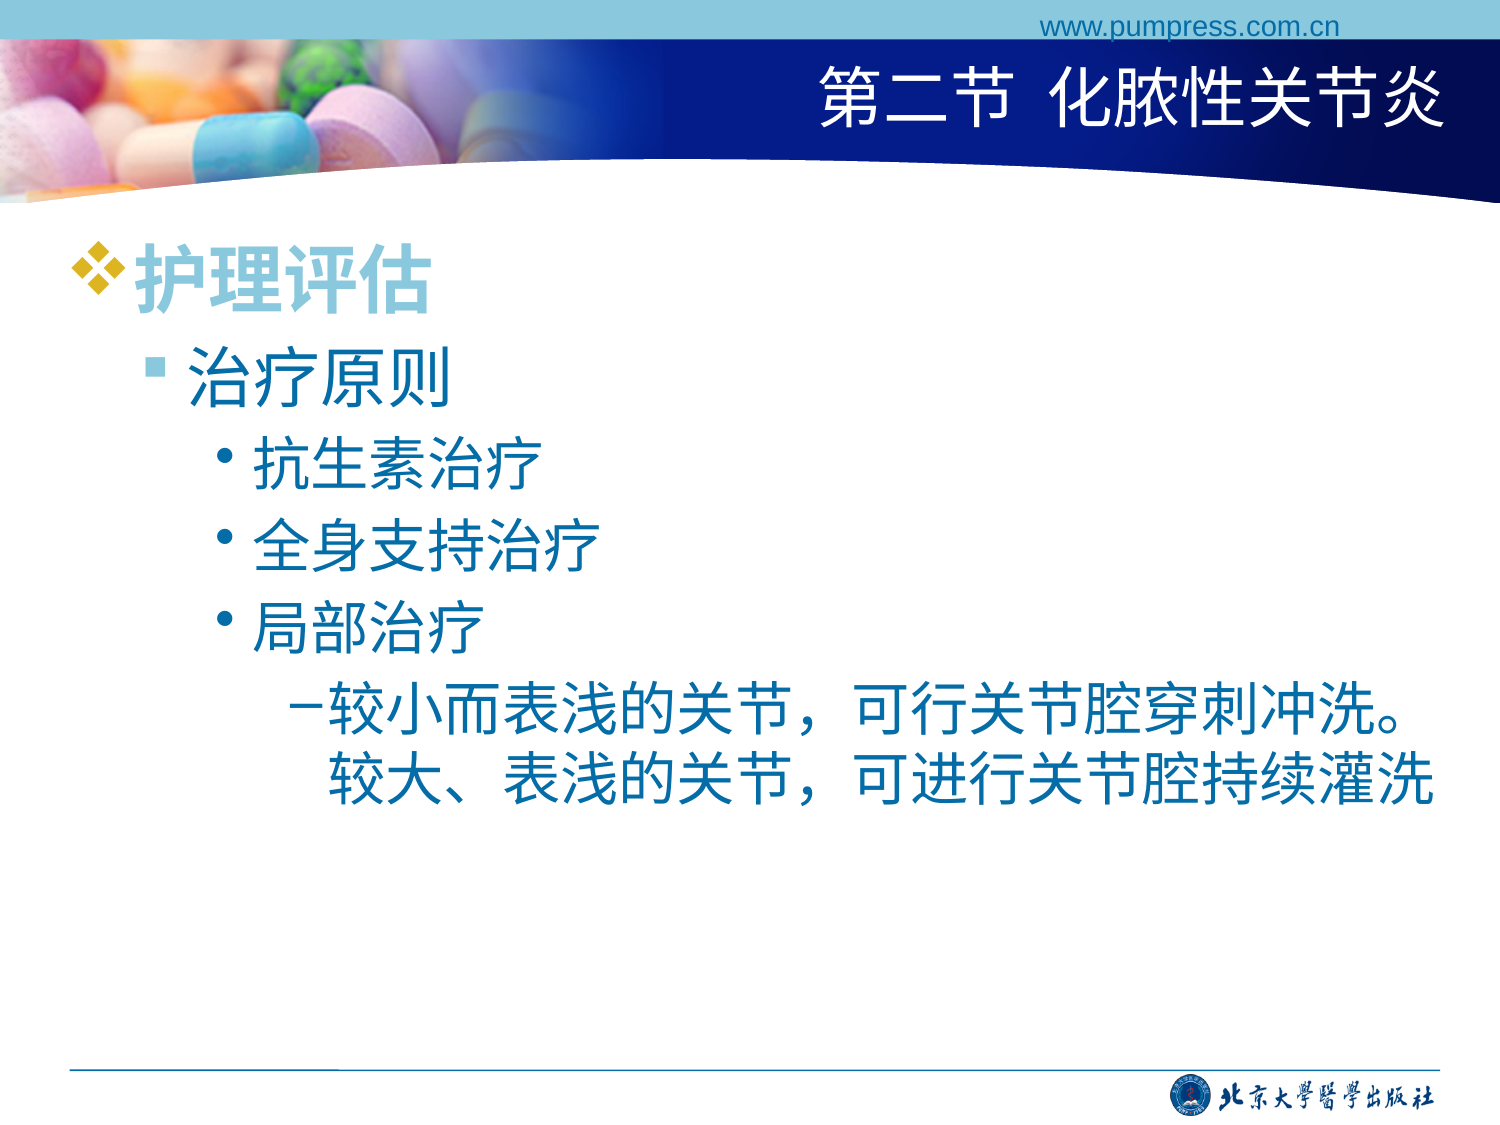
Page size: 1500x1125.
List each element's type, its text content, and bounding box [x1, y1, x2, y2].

list 护理评估 治疗原则 抗生素治疗 全身支持治疗 局部治疗 较小而表浅的关节，可行关节腔穿刺冲洗。较大、表浅的关节，可进行关节腔持续灌洗 [49, 224, 1463, 1026]
slide_number www.pumpress.com.cn [1025, 0, 1463, 38]
picture [1170, 1074, 1436, 1118]
picture [0, 40, 1500, 203]
title 第二节 化脓性关节炎 [137, 49, 1463, 143]
